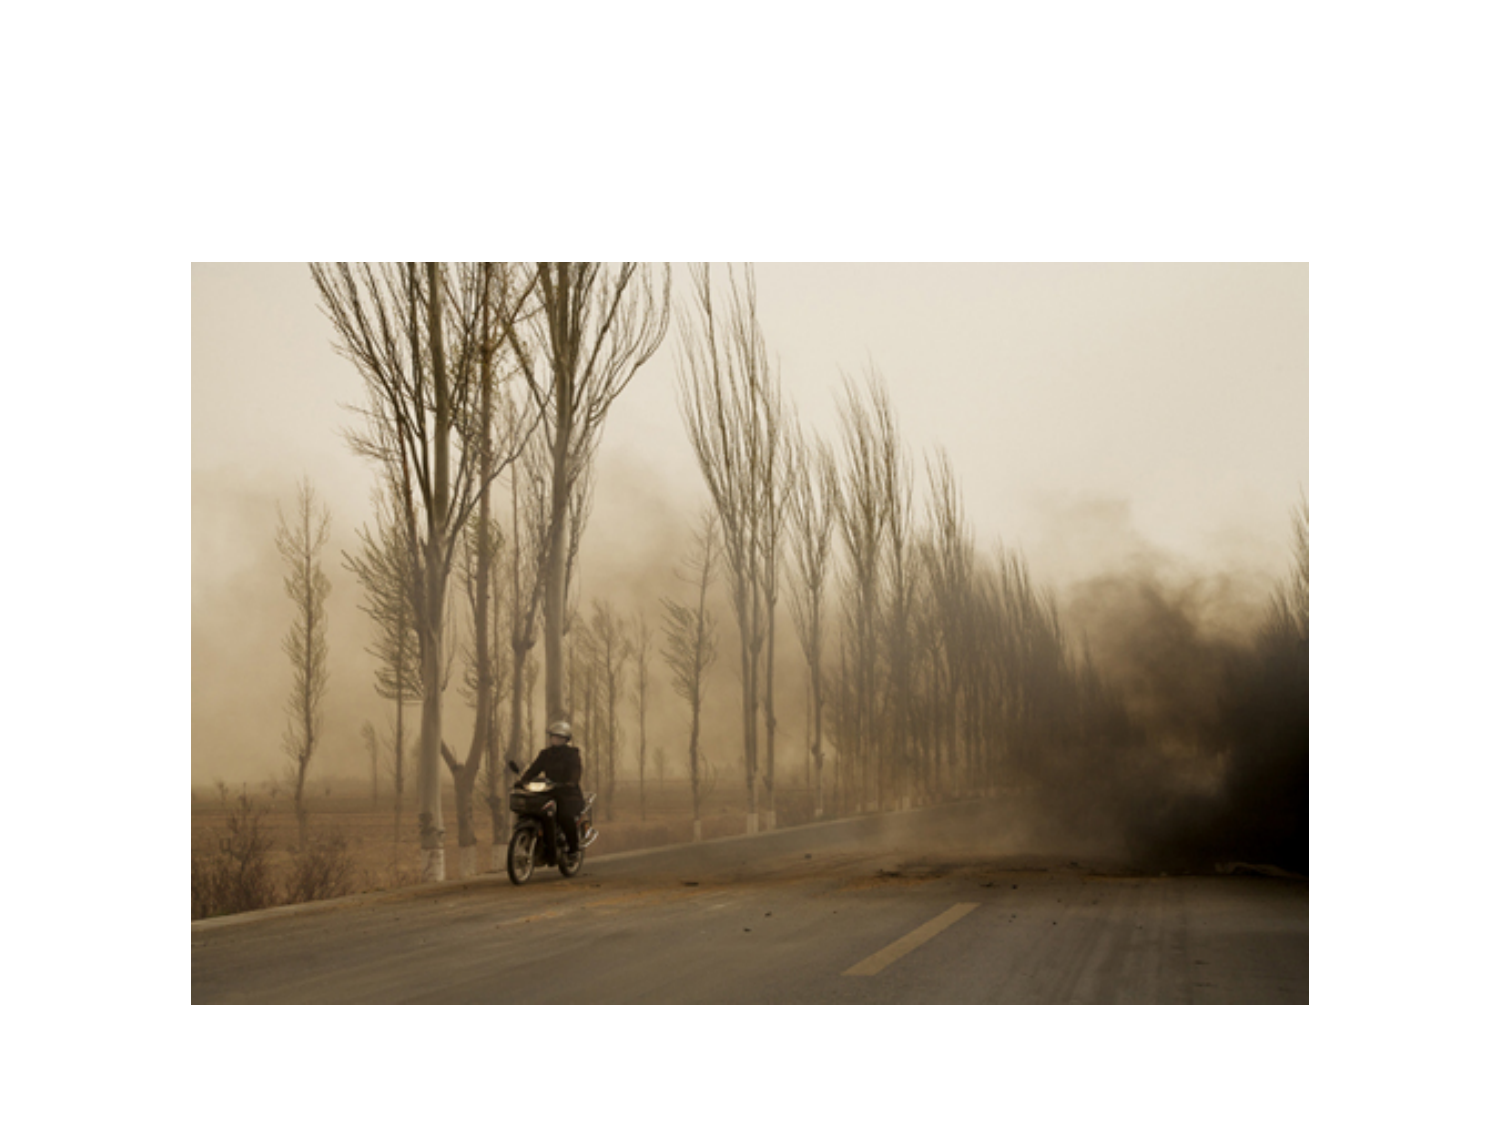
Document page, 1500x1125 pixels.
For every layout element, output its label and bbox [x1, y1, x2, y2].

list [74, 262, 1426, 1006]
